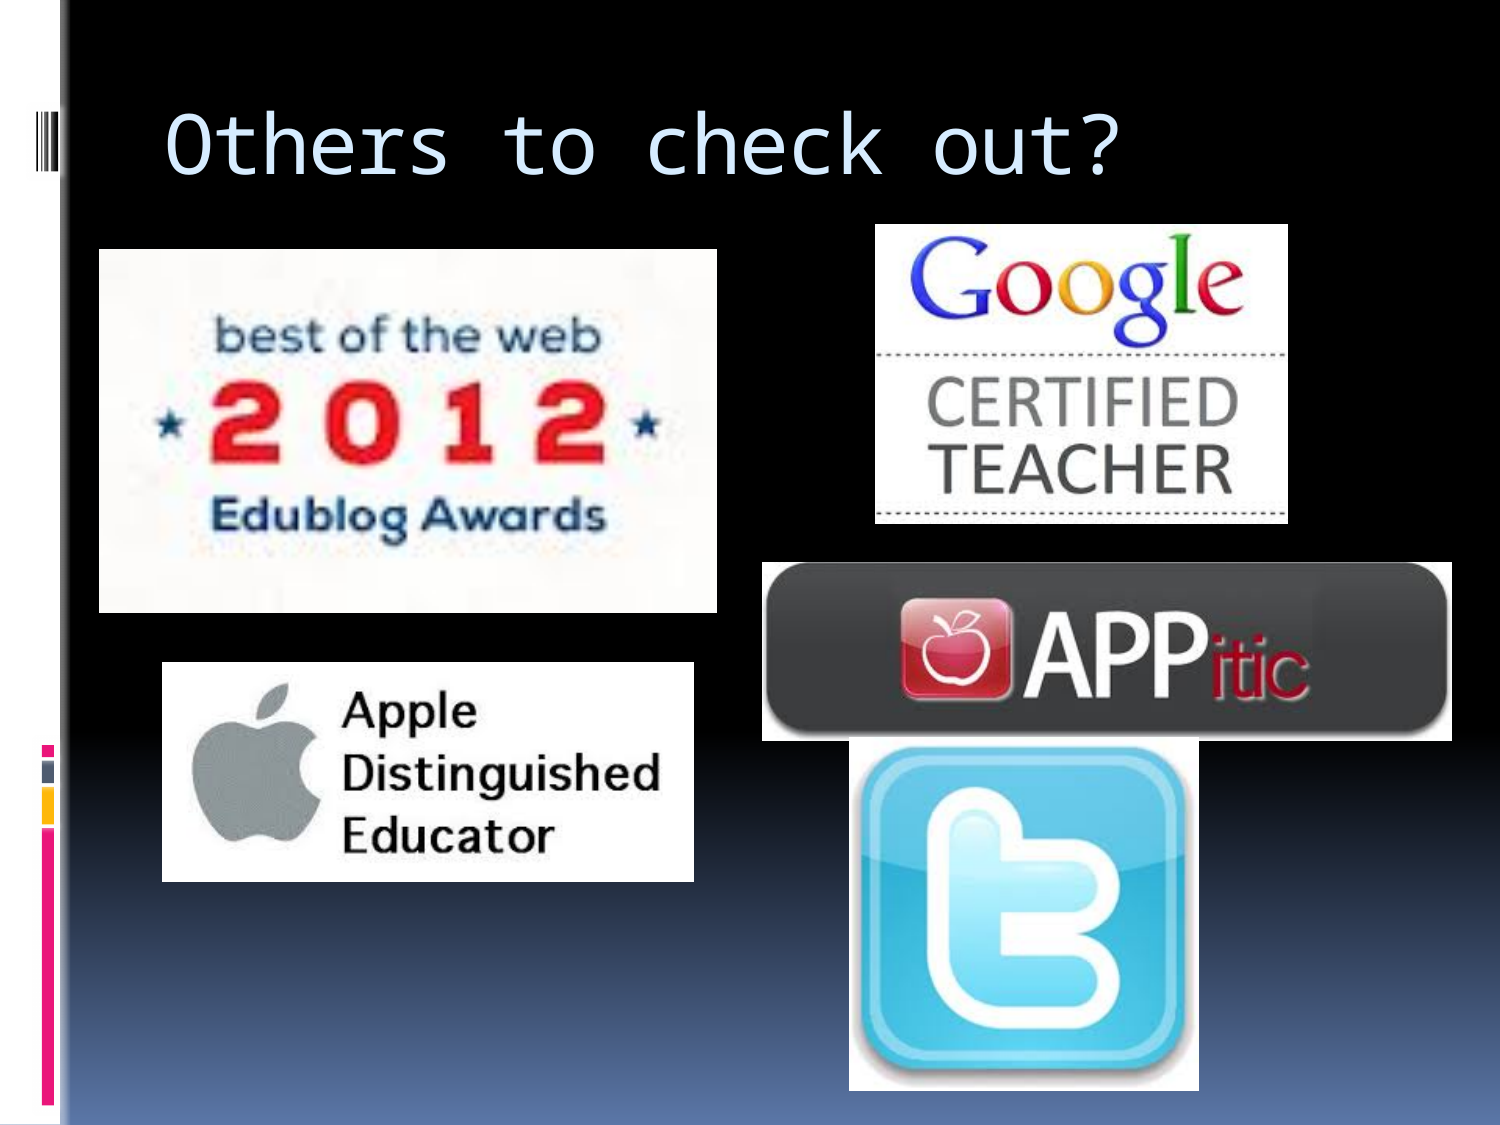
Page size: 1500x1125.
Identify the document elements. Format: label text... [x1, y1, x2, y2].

title Others to check out? [150, 83, 1425, 234]
picture [874, 224, 1288, 524]
picture [849, 736, 1199, 1091]
picture [99, 249, 718, 613]
picture [161, 661, 695, 882]
picture [761, 561, 1452, 741]
